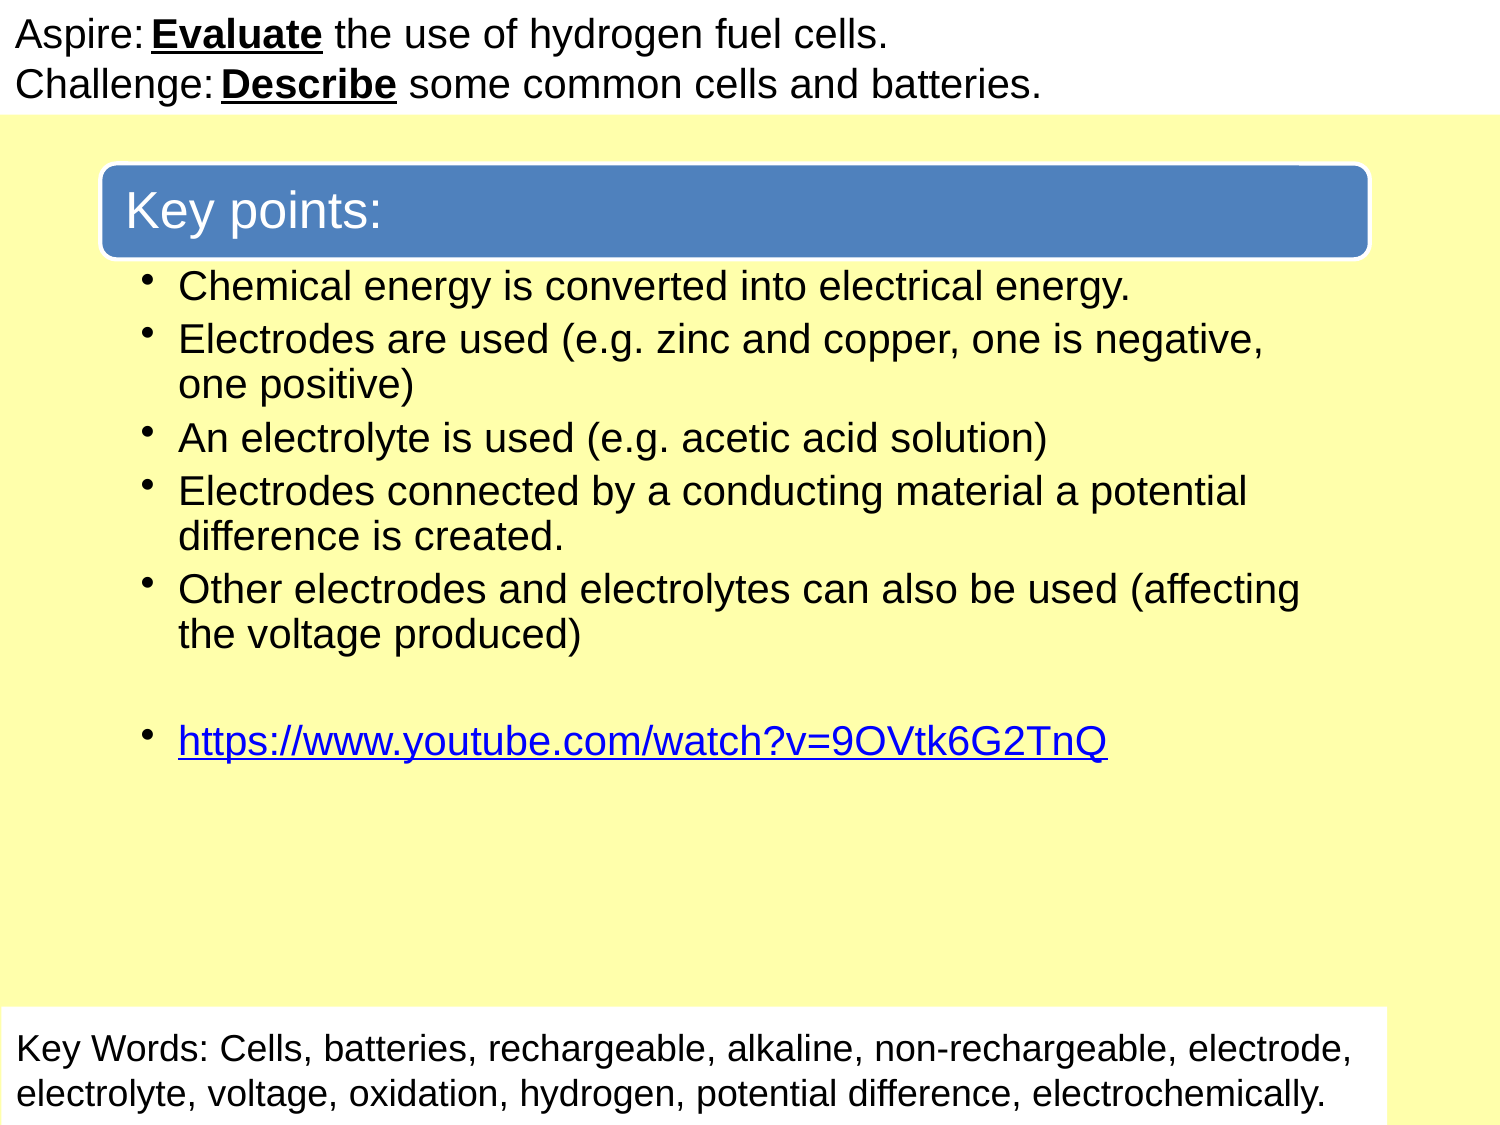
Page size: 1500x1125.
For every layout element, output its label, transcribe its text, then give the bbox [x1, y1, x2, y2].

text_box Aspire: Evaluate the use of hydrogen fuel cells. Challenge: Describe some common cells and batteries. [0, 0, 1500, 115]
text_box Key Words: Cells, batteries, rechargeable, alkaline, non-rechargeable, electrode, electrolyte, voltage, oxidation, hydrogen, potential difference, electrochemically. [1, 1006, 1388, 1125]
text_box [100, 160, 1371, 764]
